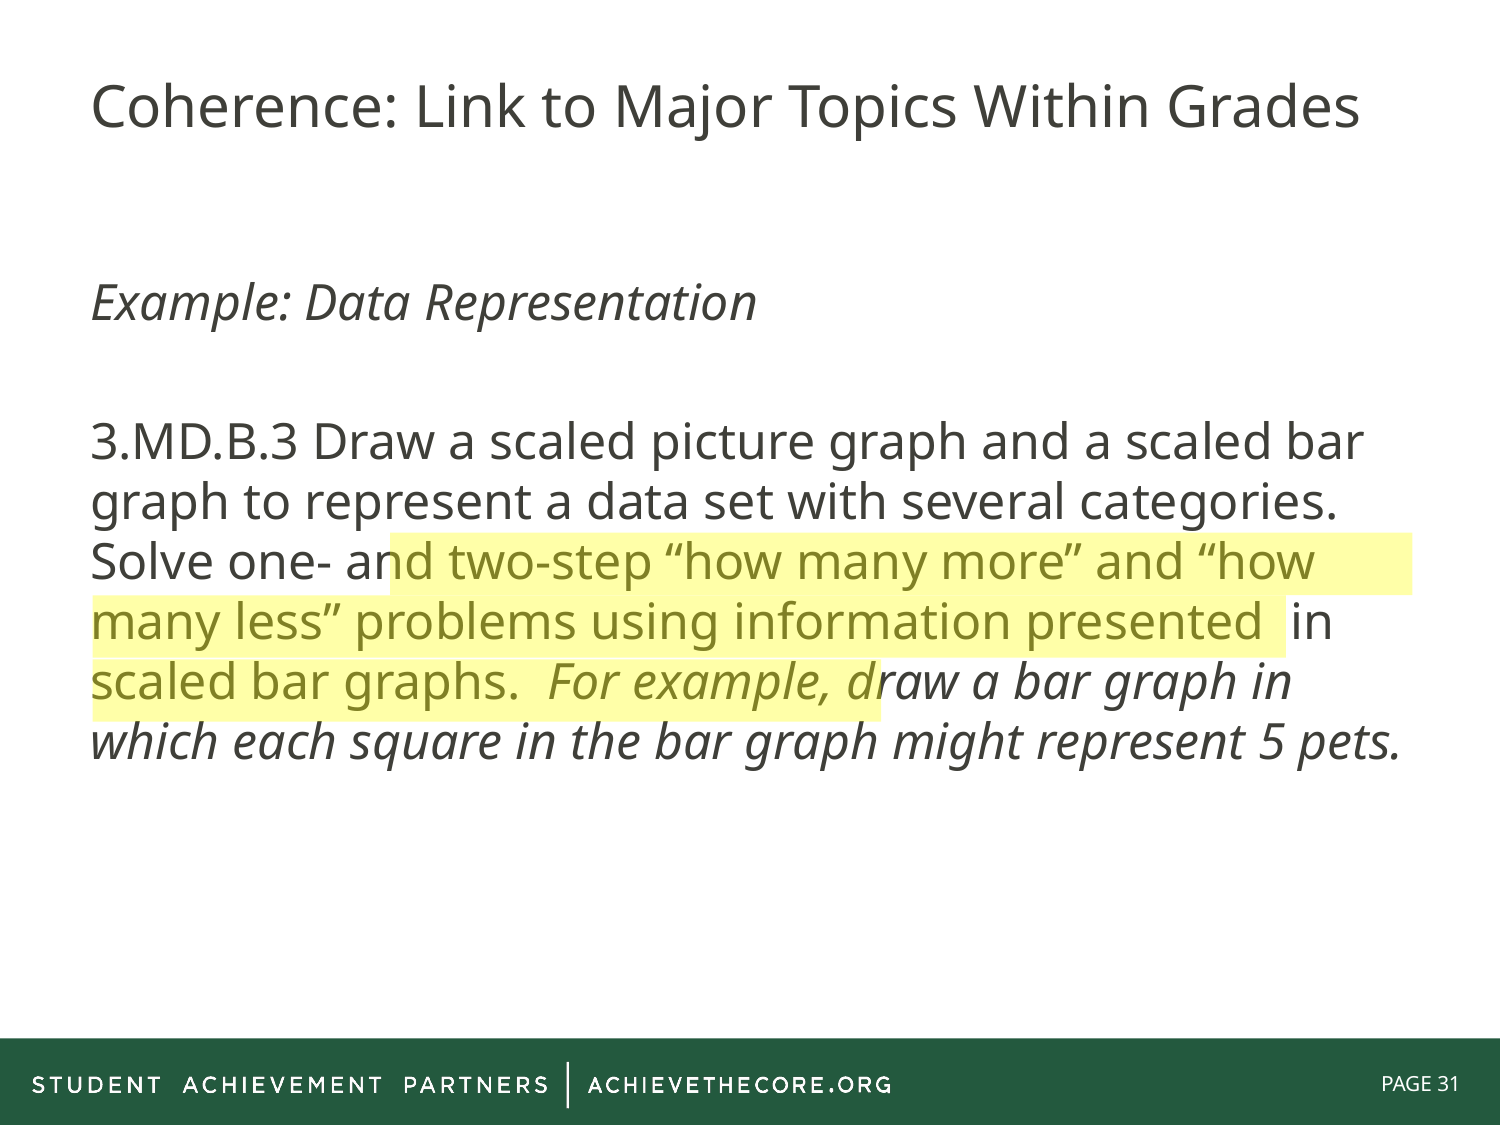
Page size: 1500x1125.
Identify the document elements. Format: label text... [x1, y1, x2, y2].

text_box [92, 532, 1413, 723]
list Example: Data Representation 3.MD.B.3 Draw a scaled picture graph and a scaled bar graph to represent a data set with several categories. Solve one- and two-step “how many more” and “how many less” problems using information presented in scaled bar graphs. For example, draw a bar graph in which each square in the bar graph might represent 5 pets. [75, 262, 1425, 1005]
picture [12, 1055, 911, 1112]
title Coherence: Link to Major Topics Within Grades [75, 45, 1500, 233]
